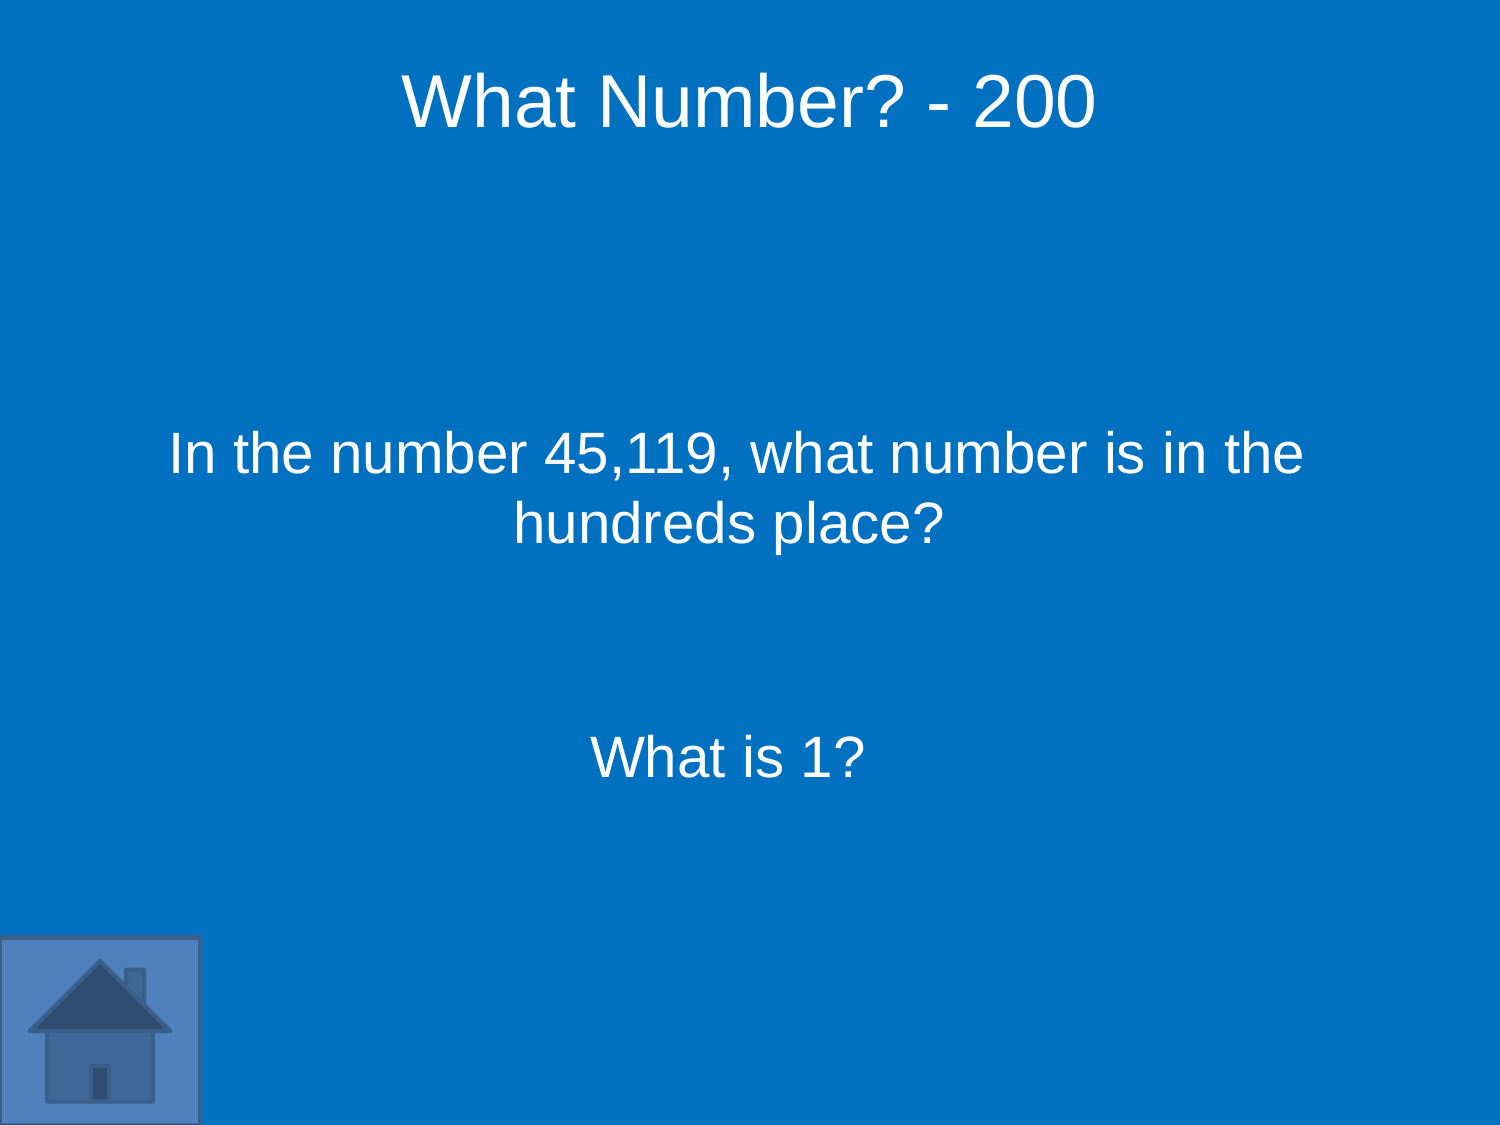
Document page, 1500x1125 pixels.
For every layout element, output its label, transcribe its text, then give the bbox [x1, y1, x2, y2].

text_box [0, 935, 202, 1125]
text_box What is 1? [74, 249, 1425, 1088]
text_box What Number? - 200 [74, 45, 1425, 233]
text_box In the number 45,119, what number is in the hundreds place? [137, 337, 1338, 608]
